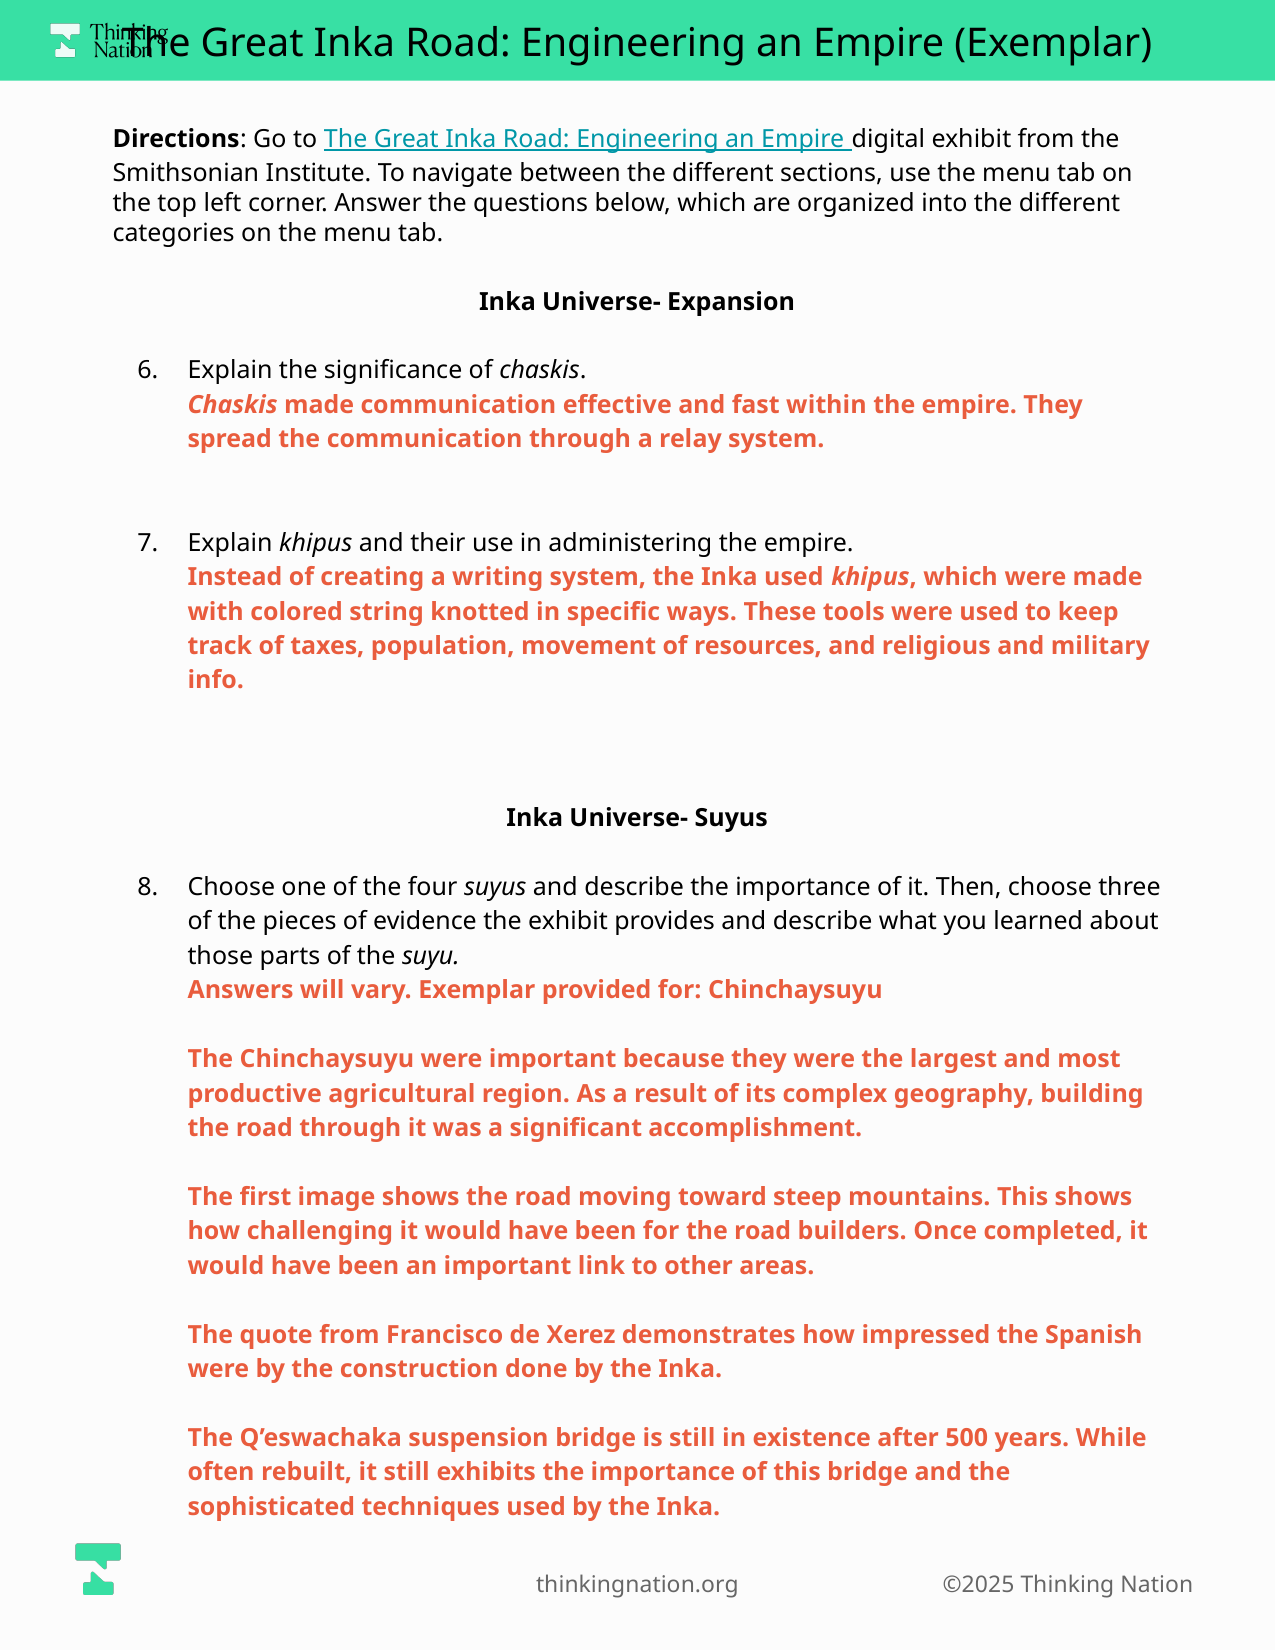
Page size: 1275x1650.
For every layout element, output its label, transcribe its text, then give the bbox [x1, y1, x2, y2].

text_box thinkingnation.org [486, 1553, 789, 1605]
text_box The Great Inka Road: Engineering an Empire (Exemplar) [0, 0, 1275, 81]
picture [36, 12, 172, 69]
picture [62, 1533, 134, 1605]
text_box Directions: Go to The Great Inka Road: Engineering an Empire digital exhibit from the Smithsonian Institute. To navigate between the different sections, use the menu tab on the top left corner. Answer the questions below, which are organized into the different categories on the menu tab. Inka Universe- Expansion Explain the significance of chaskis. Chaskis made communication effective and fast within the empire. They spread the communication through a relay system. Explain khipus and their use in administering the empire. Instead of creating a writing system, the Inka used khipus, which were made with colored string knotted in specific ways. These tools were used to keep track of taxes, population, movement of resources, and religious and military info. Inka Universe- Suyus Choose one of the four suyus and describe the importance of it. Then, choose three of the pieces of evidence the exhibit provides and describe what you learned about those parts of the suyu. Answers will vary. Exemplar provided for: Chinchaysuyu The Chinchaysuyu were important because they were the largest and most productive agricultural region. As a result of its complex geography, building the road through it was a significant accomplishment. The first image shows the road moving toward steep mountains. This shows how challenging it would have been for the road builders. Once completed, it would have been an important link to other areas. The quote from Francisco de Xerez demonstrates how impressed the Spanish were by the construction done by the Inka. The Q’eswachaka suspension bridge is still in existence after 500 years. While often rebuilt, it still exhibits the importance of this bridge and the sophisticated techniques used by the Inka. [97, 107, 1178, 1508]
text_box ©2025 Thinking Nation [907, 1553, 1210, 1605]
